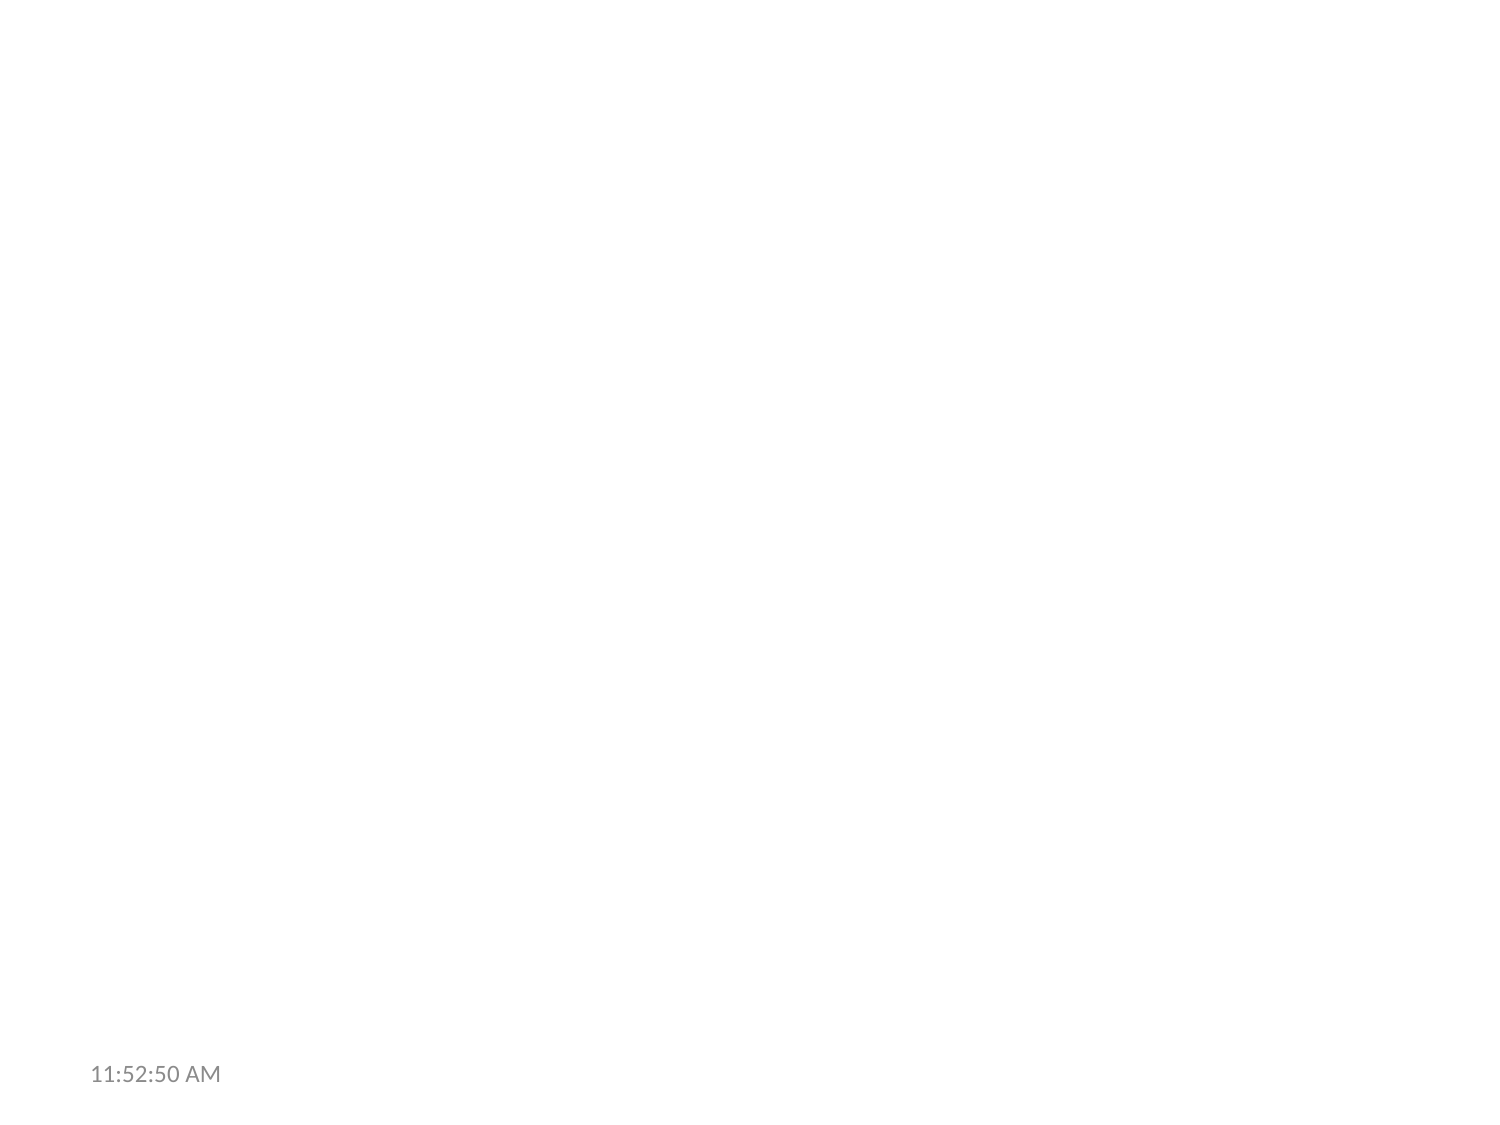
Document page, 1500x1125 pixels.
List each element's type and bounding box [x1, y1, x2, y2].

slide_number [75, 1042, 425, 1103]
